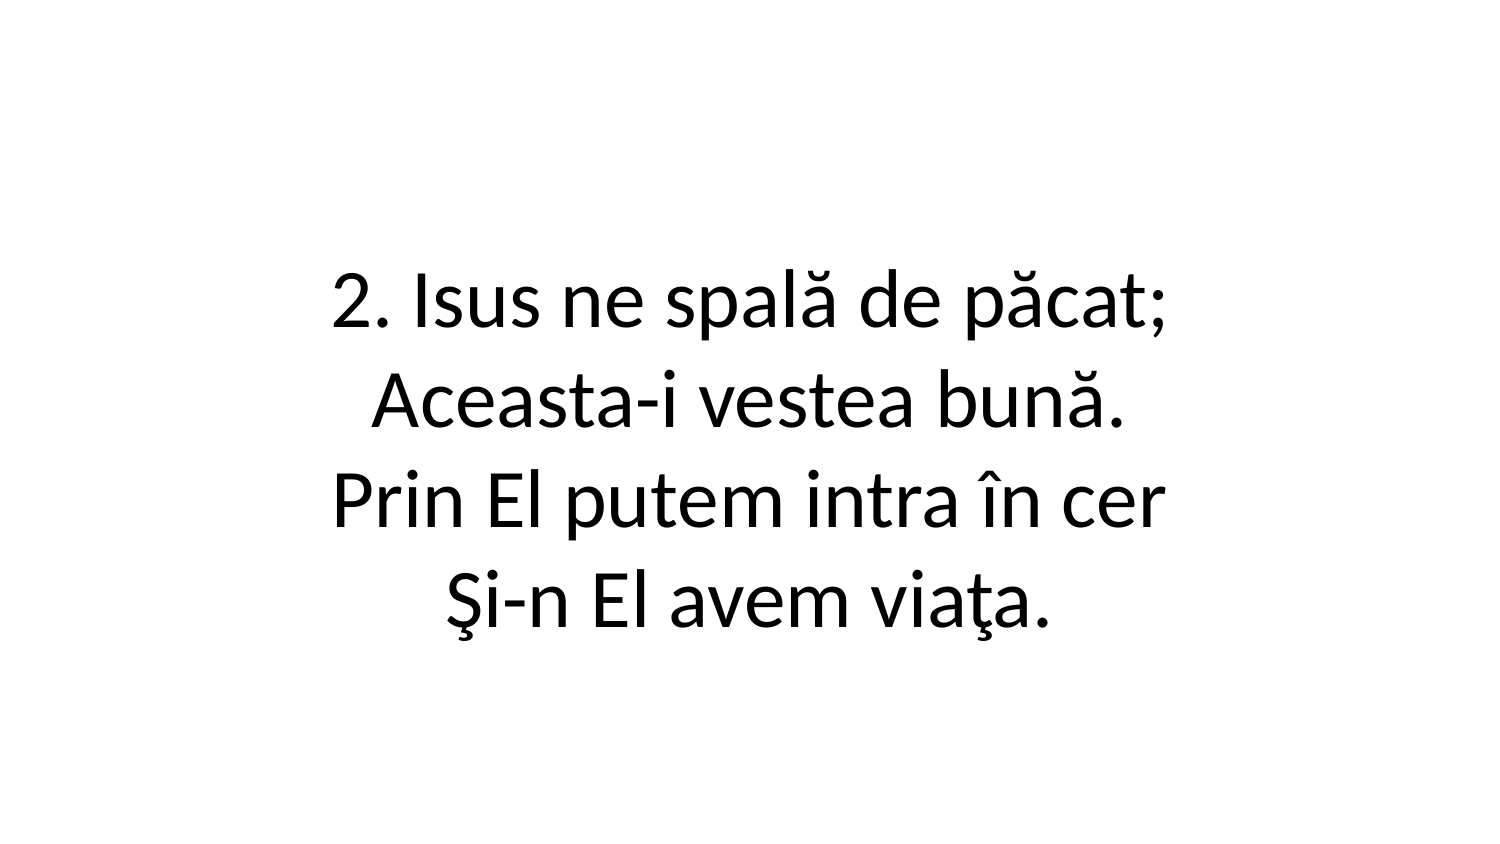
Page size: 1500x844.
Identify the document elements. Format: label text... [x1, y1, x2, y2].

text_box 2. Isus ne spală de păcat; Aceasta-i vestea bună. Prin El putem intra în cer Şi-n El avem viaţa. [315, 192, 1185, 652]
